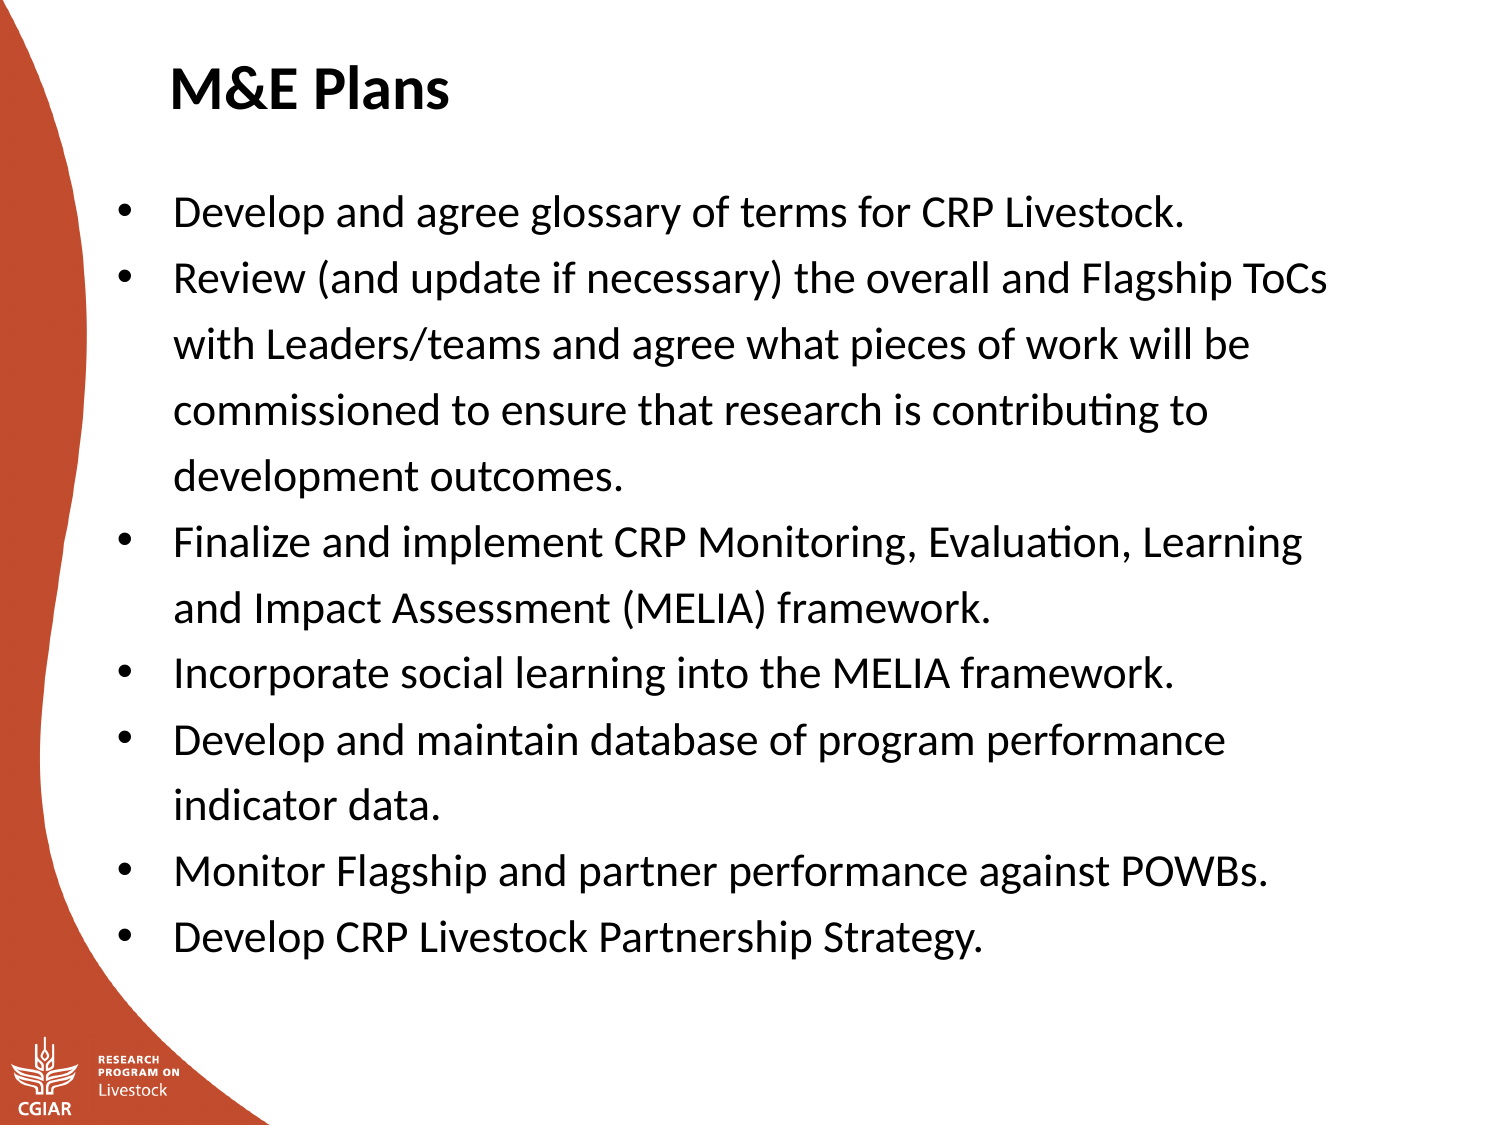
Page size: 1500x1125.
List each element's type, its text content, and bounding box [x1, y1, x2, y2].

list Develop and agree glossary of terms for CRP Livestock. Review (and update if necessary) the overall and Flagship ToCs with Leaders/teams and agree what pieces of work will be commissioned to ensure that research is contributing to development outcomes. Finalize and implement CRP Monitoring, Evaluation, Learning and Impact Assessment (MELIA) framework. Incorporate social learning into the MELIA framework. Develop and maintain database of program performance indicator data. Monitor Flagship and partner performance against POWBs. Develop CRP Livestock Partnership Strategy. [101, 163, 1393, 1010]
picture [0, 0, 270, 1125]
list M&E Plans [154, 39, 1393, 140]
